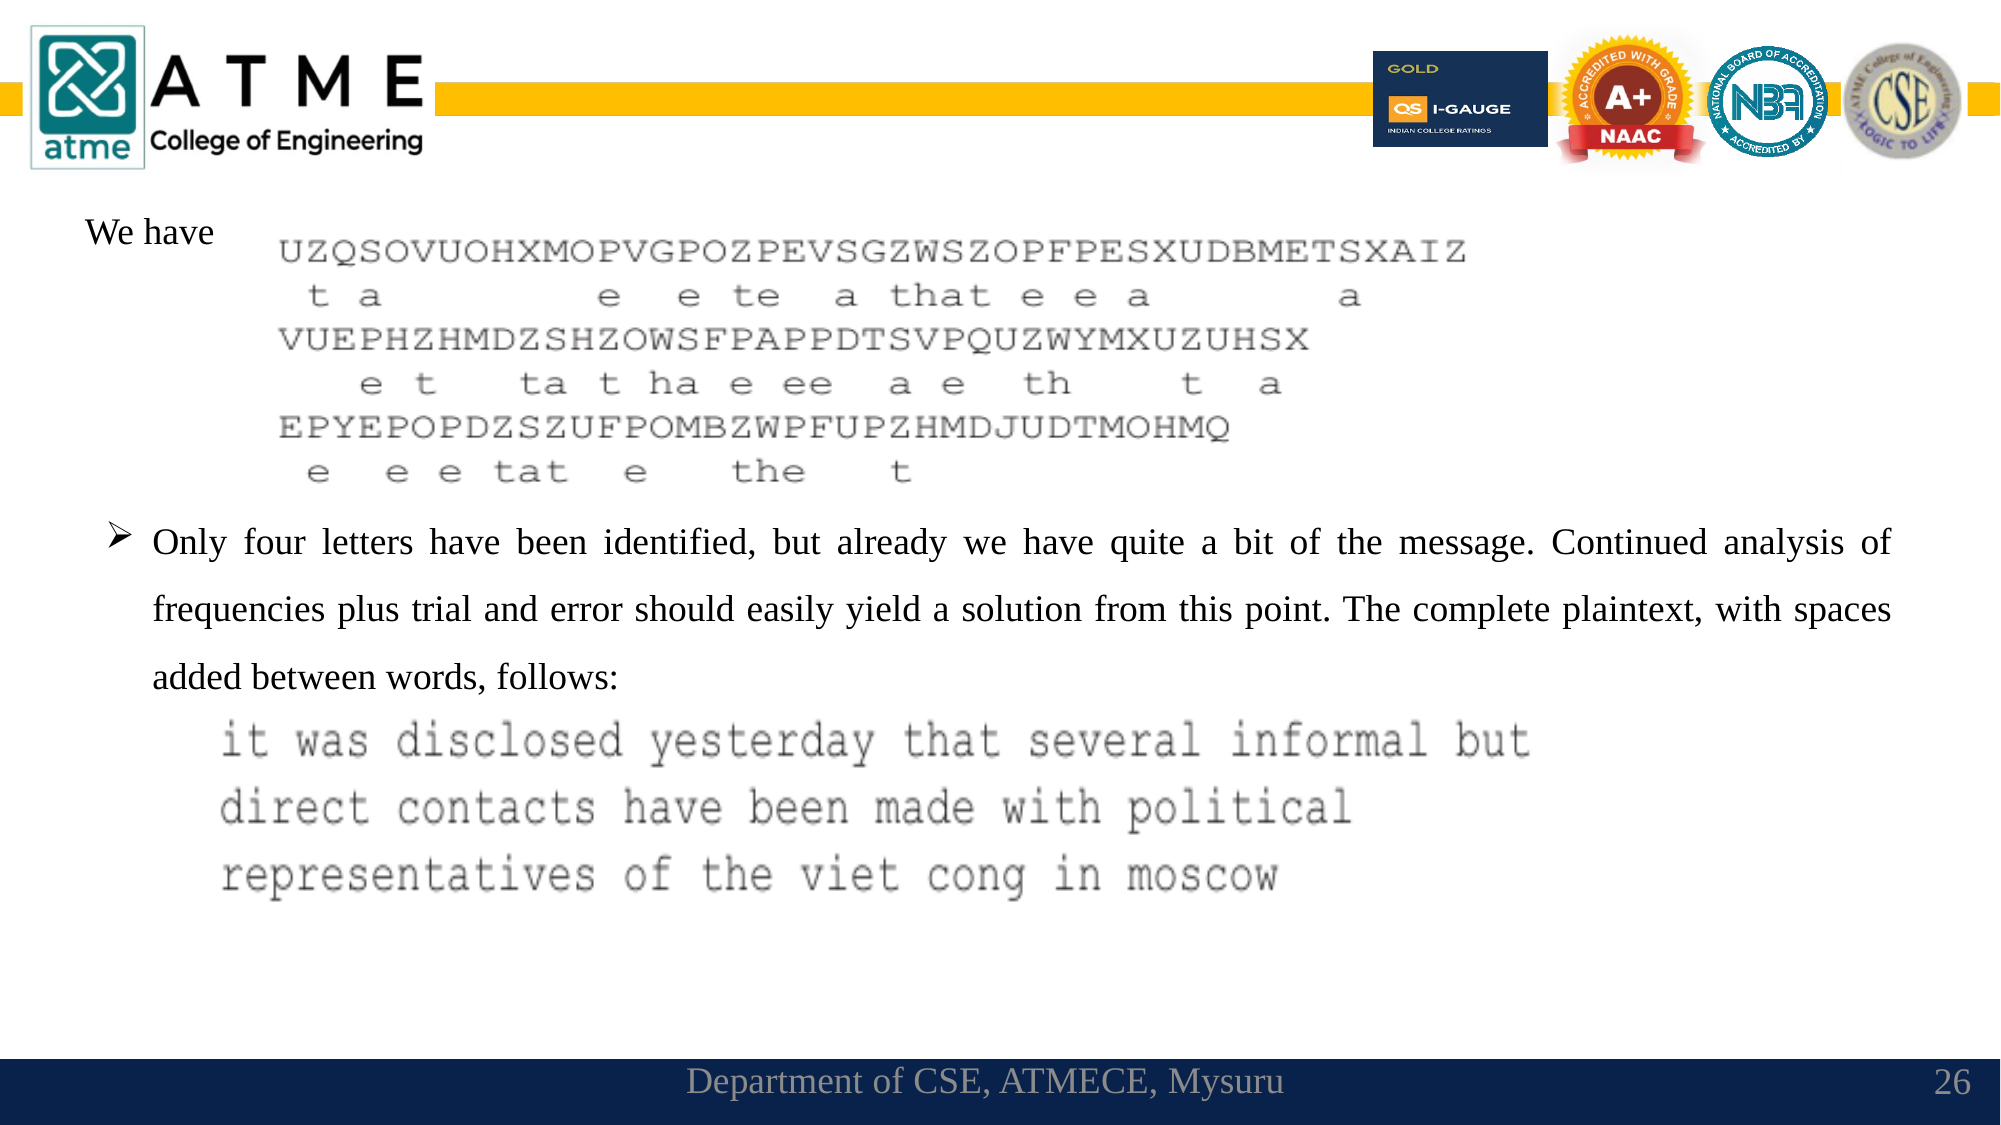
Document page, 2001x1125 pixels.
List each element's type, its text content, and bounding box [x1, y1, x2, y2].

picture [1840, 26, 1968, 176]
picture [1373, 20, 1828, 180]
picture [207, 697, 1574, 955]
slide_number 26 [1511, 1057, 1972, 1103]
picture [0, 1059, 2001, 1125]
picture [254, 231, 1527, 505]
text_box Only four letters have been identified, but already we have quite a bit of the message. Continued analysis of frequencies plus trial and error should easily yield a solution from this point. The complete plaintext, with spaces added between words, follows: [90, 486, 1910, 704]
text_box We have [70, 199, 1071, 260]
picture [22, 15, 435, 178]
footer Department of CSE, ATMECE, Mysuru [501, 1056, 1470, 1102]
